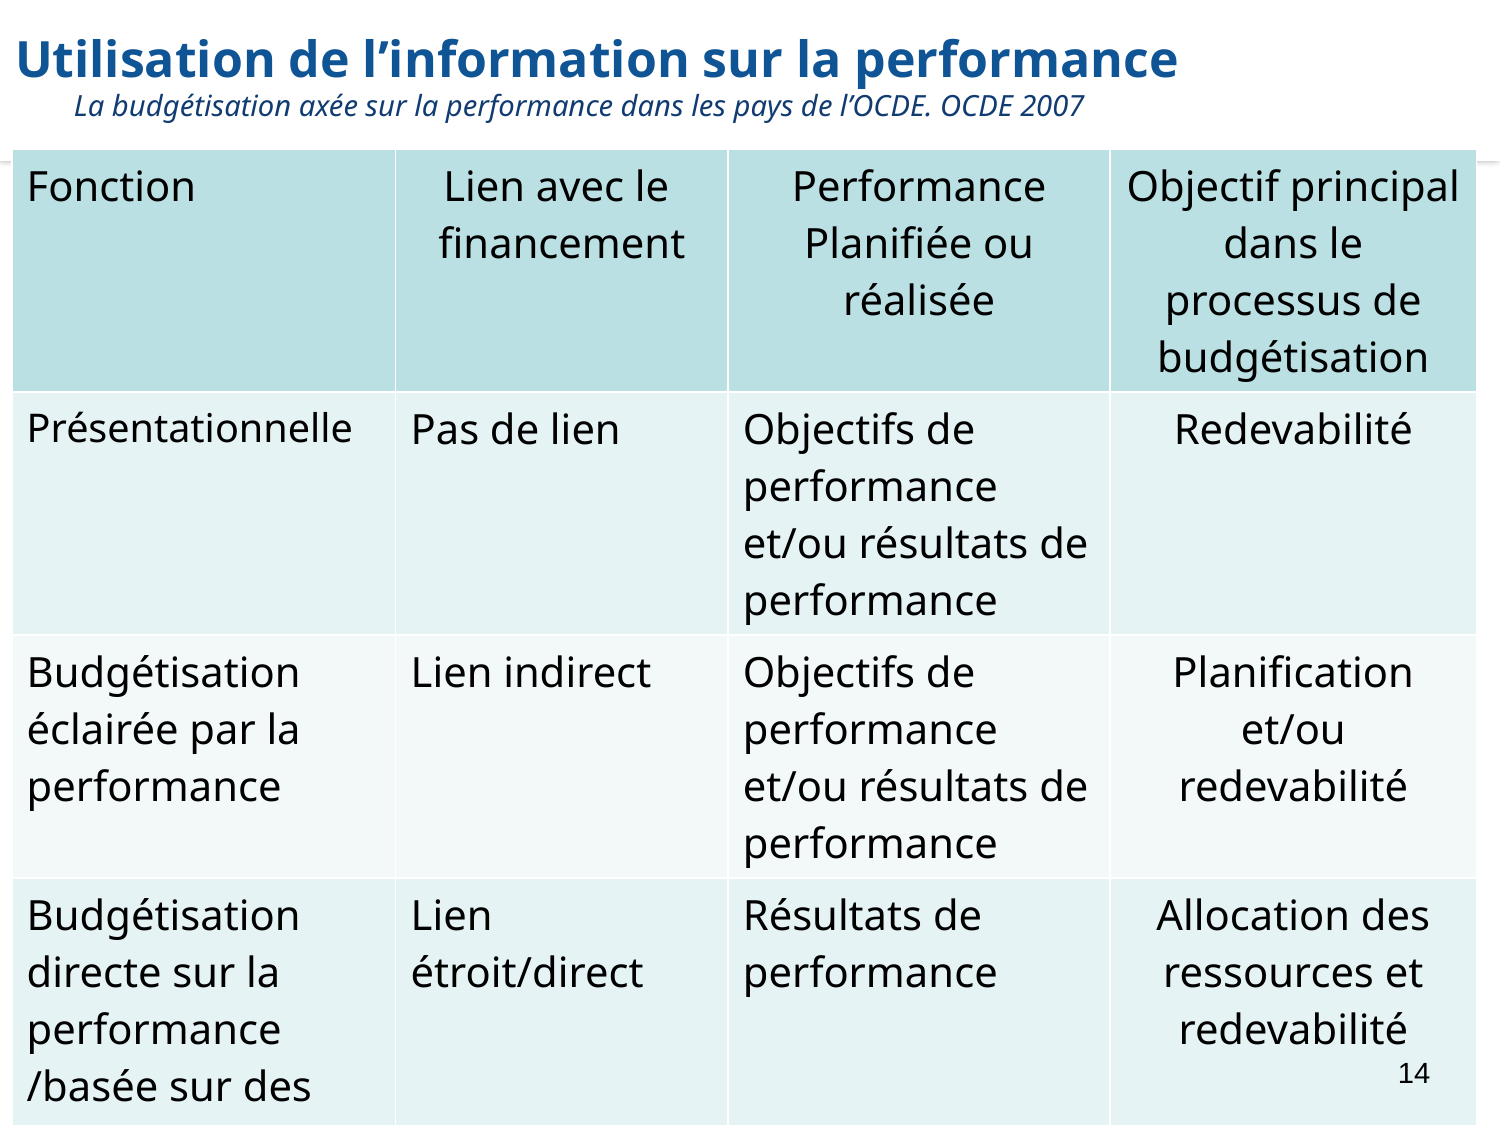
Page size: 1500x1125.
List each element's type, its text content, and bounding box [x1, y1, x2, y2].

table_cell Planification et/ou redevabilité [1111, 636, 1476, 877]
table_cell Pas de lien [396, 393, 727, 634]
table_cell Lien étroit/direct [396, 879, 727, 1125]
table_cell Objectifs de performance et/ou résultats de performance [729, 636, 1109, 877]
table_header Lien avec le financement [396, 153, 727, 391]
table_cell Présentationnelle [13, 393, 395, 634]
table_header Fonction [13, 153, 395, 391]
table_cell Lien indirect [396, 636, 727, 877]
title Utilisation de l’information sur la performance La budgétisation axée sur la performance dans les pays de l’OCDE. OCDE 2007 [0, 0, 1500, 153]
table_cell Budgétisation éclairée par la performance [13, 636, 395, 877]
slide_number 14 [1382, 1046, 1500, 1125]
table_header Objectif principal dans le processus de budgétisation [1111, 153, 1476, 391]
text_box [0, 153, 11, 161]
table_header Performance Planifiée ou réalisée [729, 153, 1109, 391]
table_cell Budgétisation directe sur la performance /basée sur des normes [13, 879, 395, 1125]
table_cell Allocation des ressources et redevabilité [1111, 879, 1476, 1125]
table_cell Résultats de performance [729, 879, 1109, 1125]
table_cell Objectifs de performance et/ou résultats de performance [729, 393, 1109, 634]
table_cell Redevabilité [1111, 393, 1476, 634]
text_box [1477, 153, 1500, 161]
